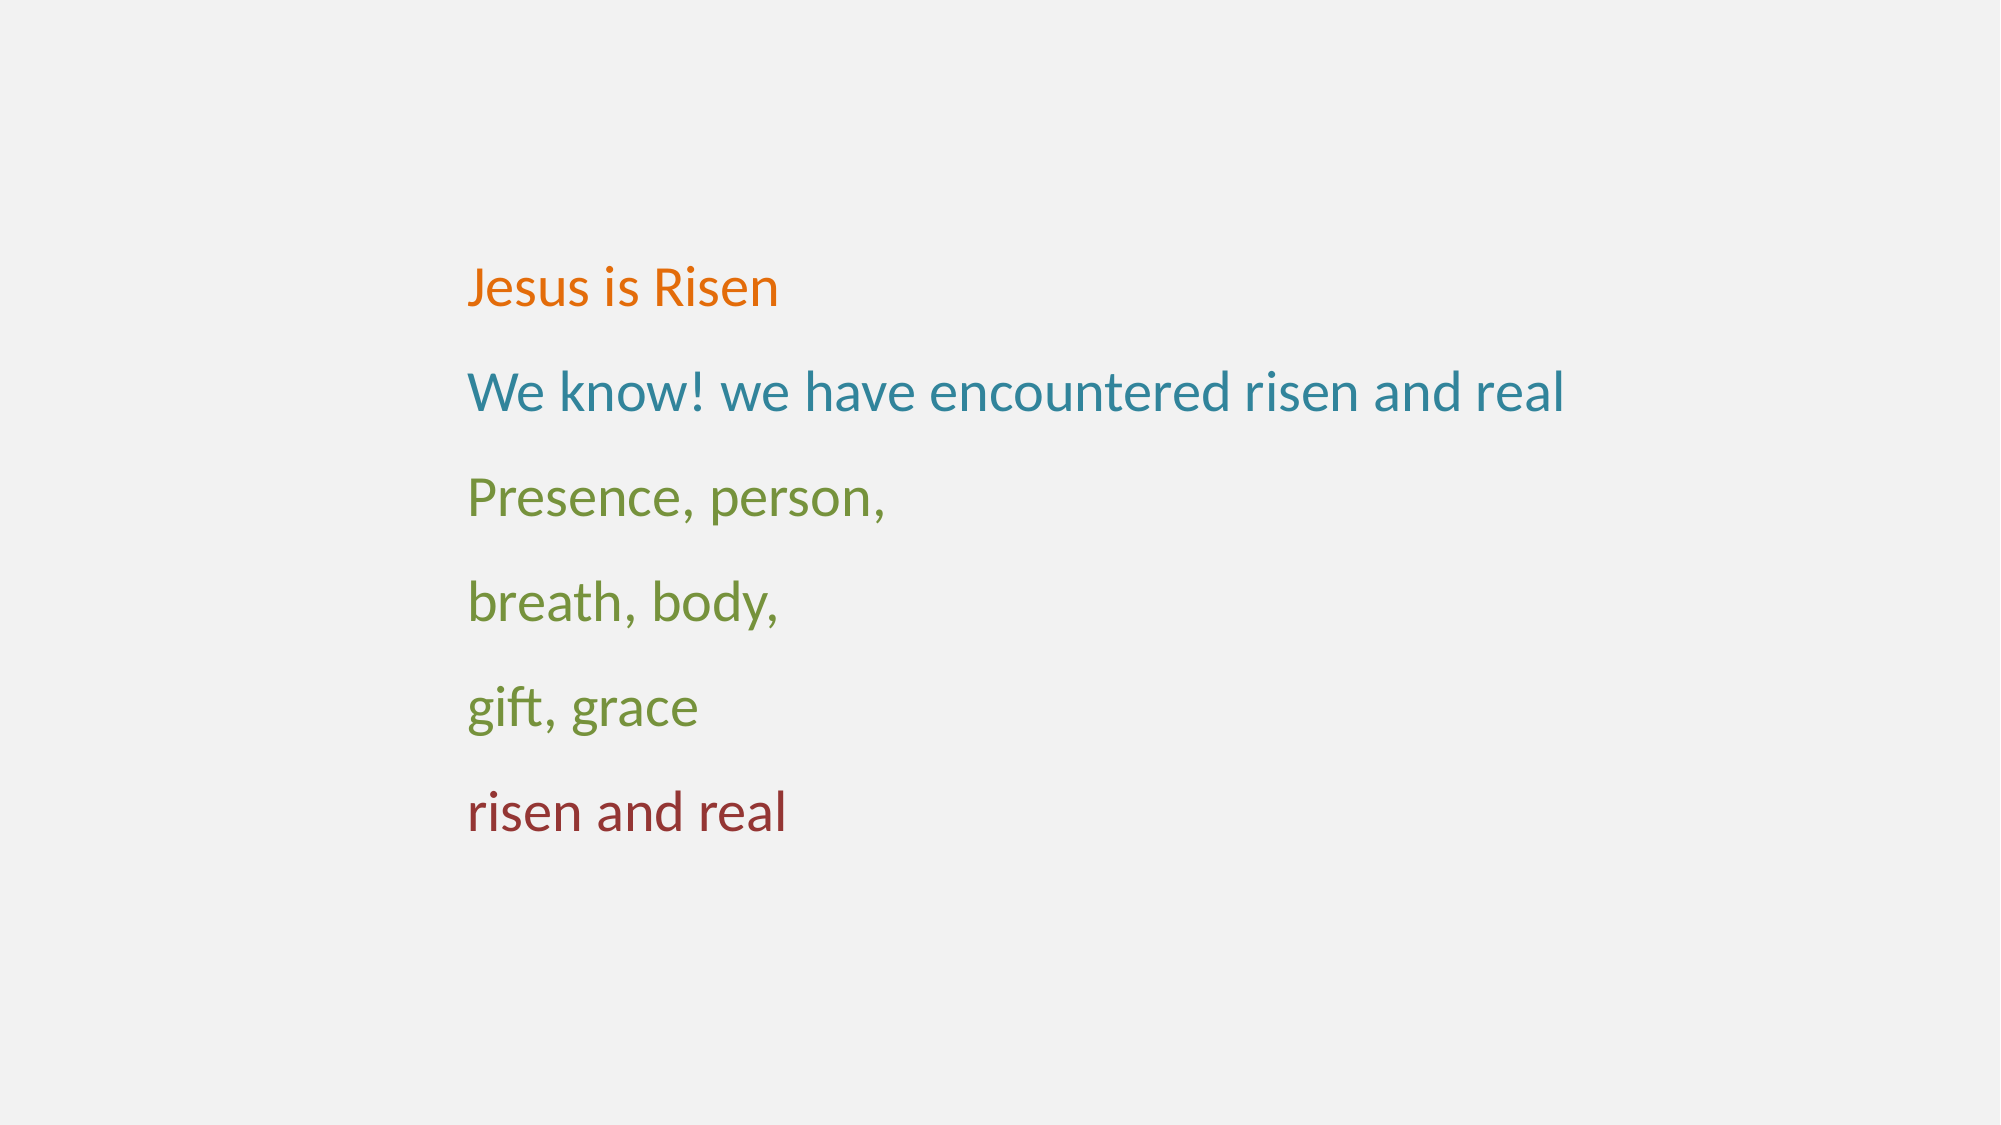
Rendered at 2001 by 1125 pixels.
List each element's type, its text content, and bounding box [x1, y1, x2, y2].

text_box Jesus is Risen We know! we have encountered risen and real Presence, person, breath, body, gift, grace risen and real [452, 206, 1618, 851]
